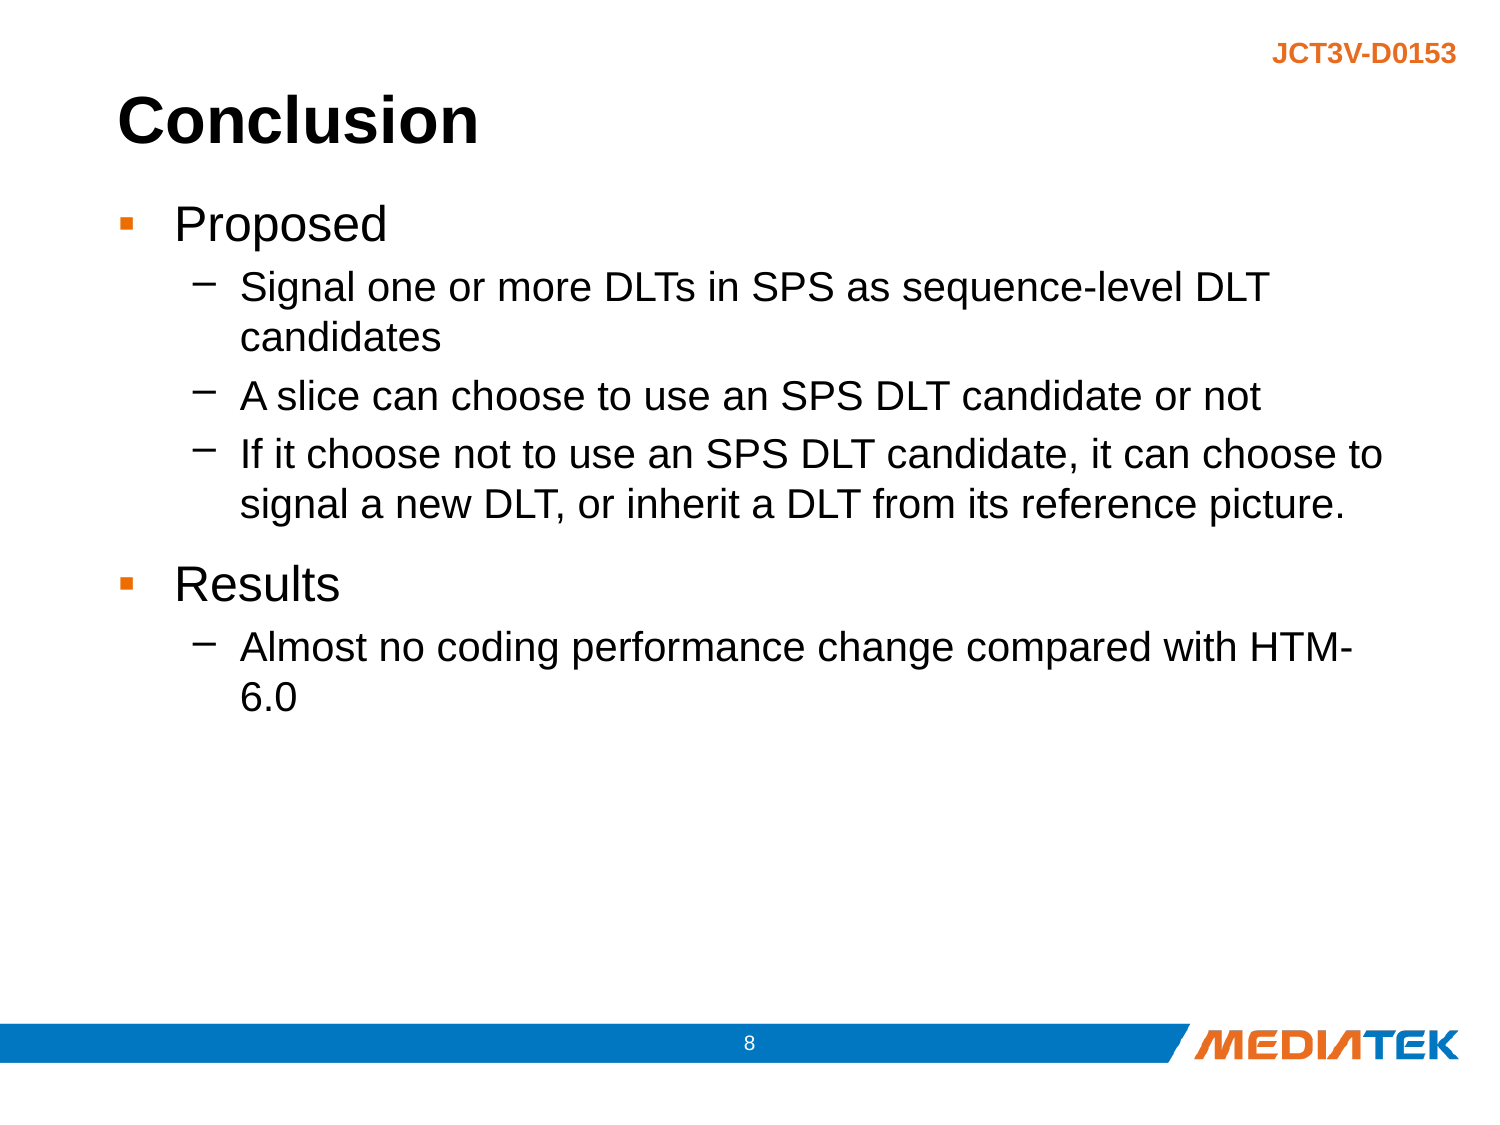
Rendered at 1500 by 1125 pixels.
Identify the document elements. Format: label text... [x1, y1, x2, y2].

slide_number 7 [711, 1022, 789, 1090]
list Proposed Signal one or more DLTs in SPS as sequence-level DLT candidates A slice can choose to use an SPS DLT candidate or not If it choose not to use an SPS DLT candidate, it can choose to signal a new DLT, or inherit a DLT from its reference picture. Results Almost no coding performance change compared with HTM-6.0 [102, 184, 1425, 998]
picture [789, 1023, 1459, 1063]
title Conclusion [101, 62, 1425, 172]
picture [0, 1023, 711, 1063]
